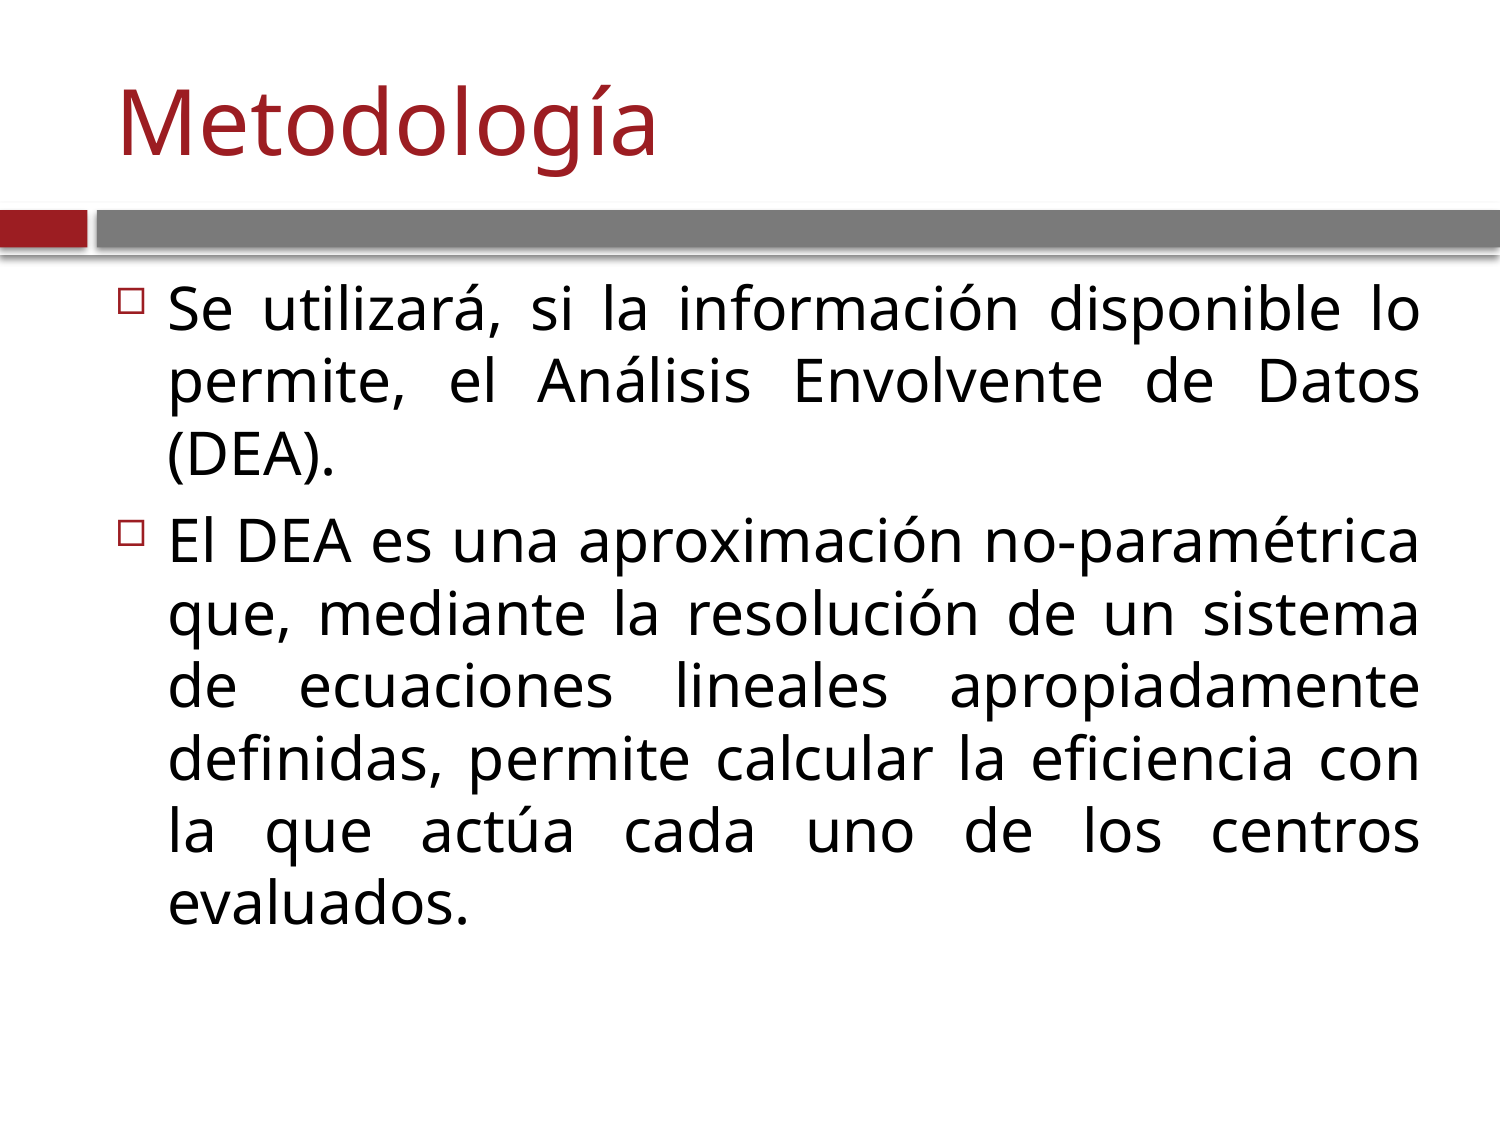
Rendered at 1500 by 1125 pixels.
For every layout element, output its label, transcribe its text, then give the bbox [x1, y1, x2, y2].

title Metodología [100, 37, 1438, 200]
list Se utilizará, si la información disponible lo permite, el Análisis Envolvente de Datos (DEA). El DEA es una aproximación no-paramétrica que, mediante la resolución de un sistema de ecuaciones lineales apropiadamente definidas, permite calcular la eficiencia con la que actúa cada uno de los centros evaluados. [100, 262, 1438, 1000]
